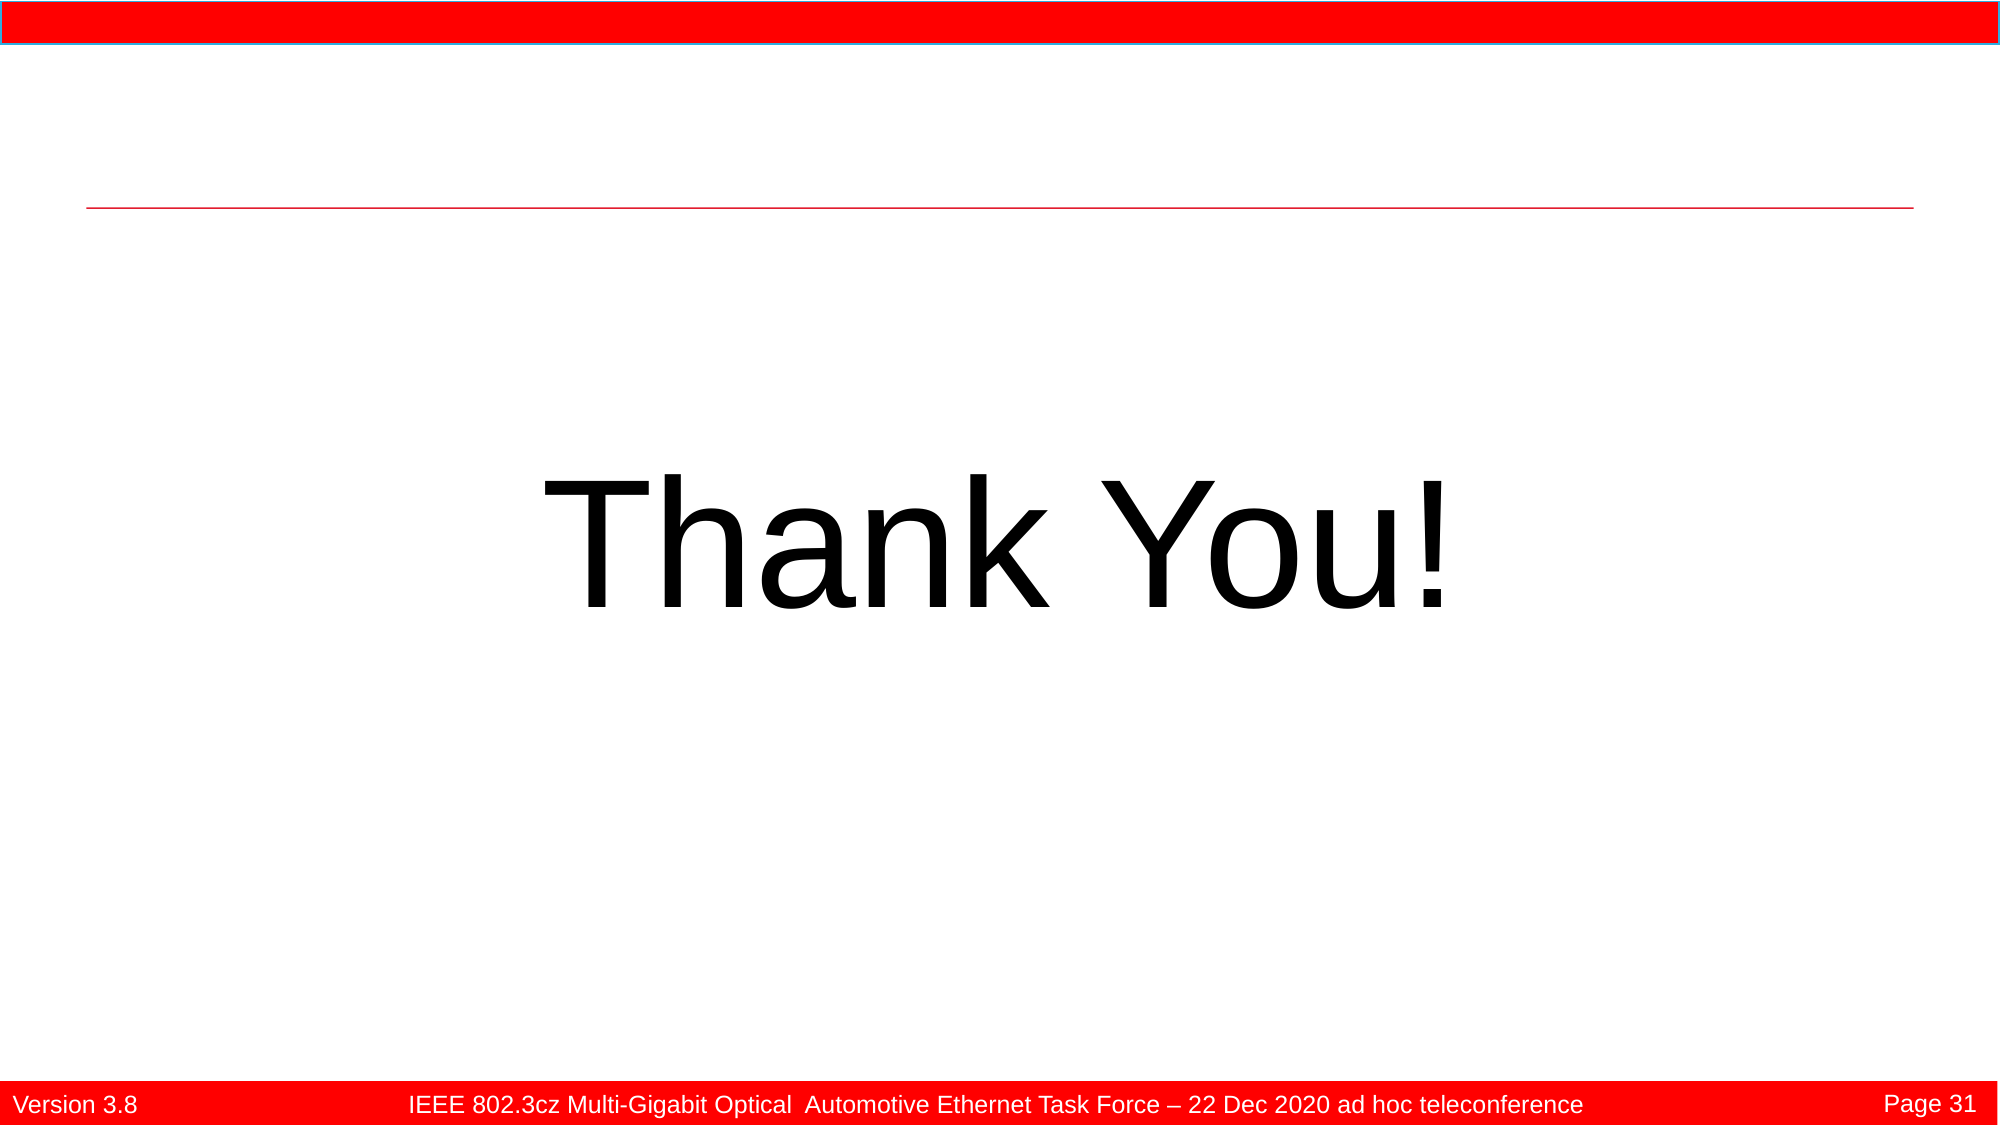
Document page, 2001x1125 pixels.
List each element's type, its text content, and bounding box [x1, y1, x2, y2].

subtitle Thank You! [474, 416, 1526, 705]
